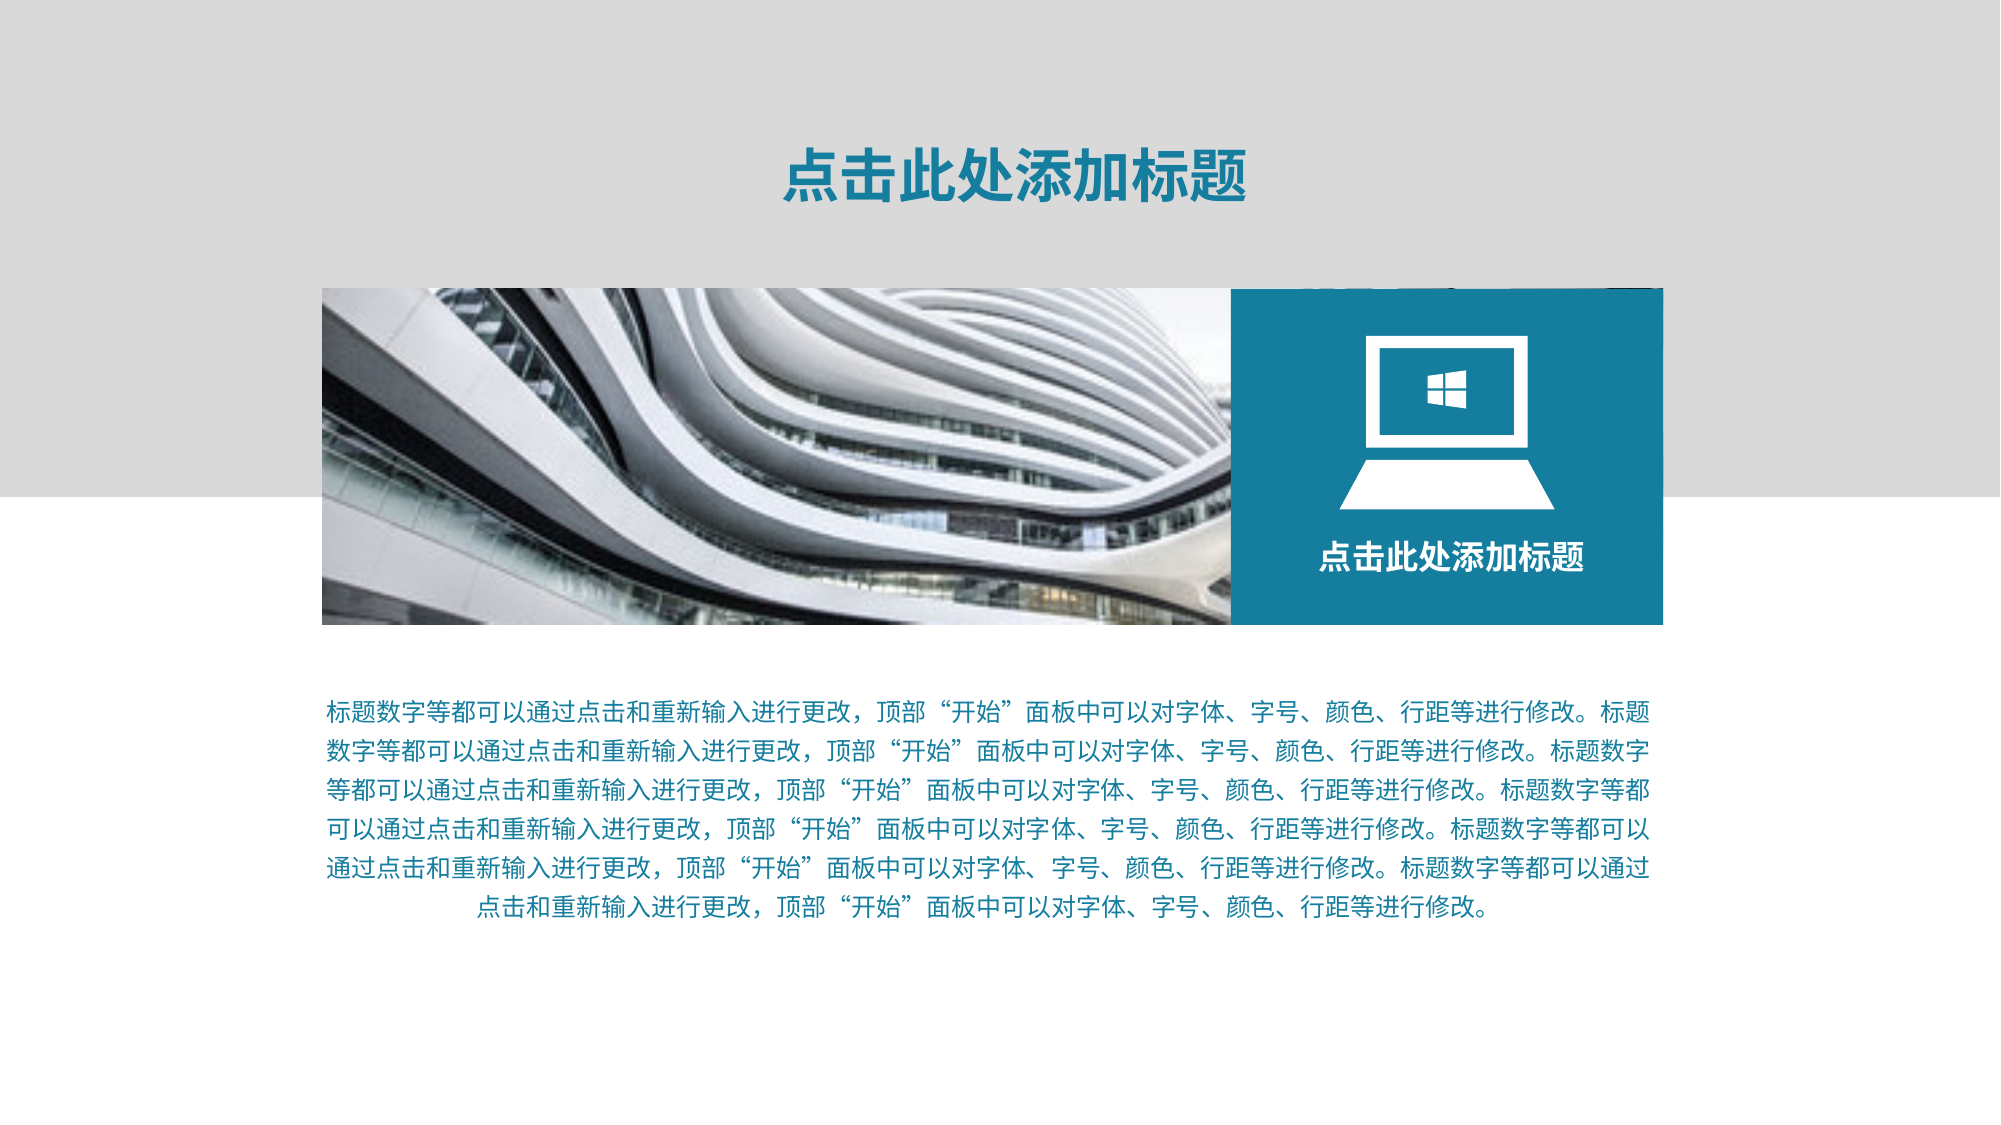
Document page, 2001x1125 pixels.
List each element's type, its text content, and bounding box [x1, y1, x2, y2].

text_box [1339, 335, 1555, 510]
text_box 点击此处添加标题 [1304, 528, 1603, 584]
text_box [0, 0, 2000, 498]
text_box [322, 288, 1230, 625]
text_box 标题数字等都可以通过点击和重新输入进行更改，顶部“开始”面板中可以对字体、字号、颜色、行距等进行修改。标题数字等都可以通过点击和重新输入进行更改，顶部“开始”面板中可以对字体、字号、颜色、行距等进行修改。标题数字等都可以通过点击和重新输入进行更改，顶部“开始”面板中可以对字体、字号、颜色、行距等进行修改。标题数字等都可以通过点击和重新输入进行更改，顶部“开始”面板中可以对字体、字号、颜色、行距等进行修改。标题数字等都可以通过点击和重新输入进行更改，顶部“开始”面板中可以对字体、字号、颜色、行距等进行修改。标题数字等都可以通过点击和重新输入进行更改，顶部“开始”面板中可以对字体、字号、颜色、行距等进行修改。 [307, 680, 1672, 1007]
text_box 点击此处添加标题 [766, 132, 1283, 217]
text_box [1230, 288, 1664, 626]
